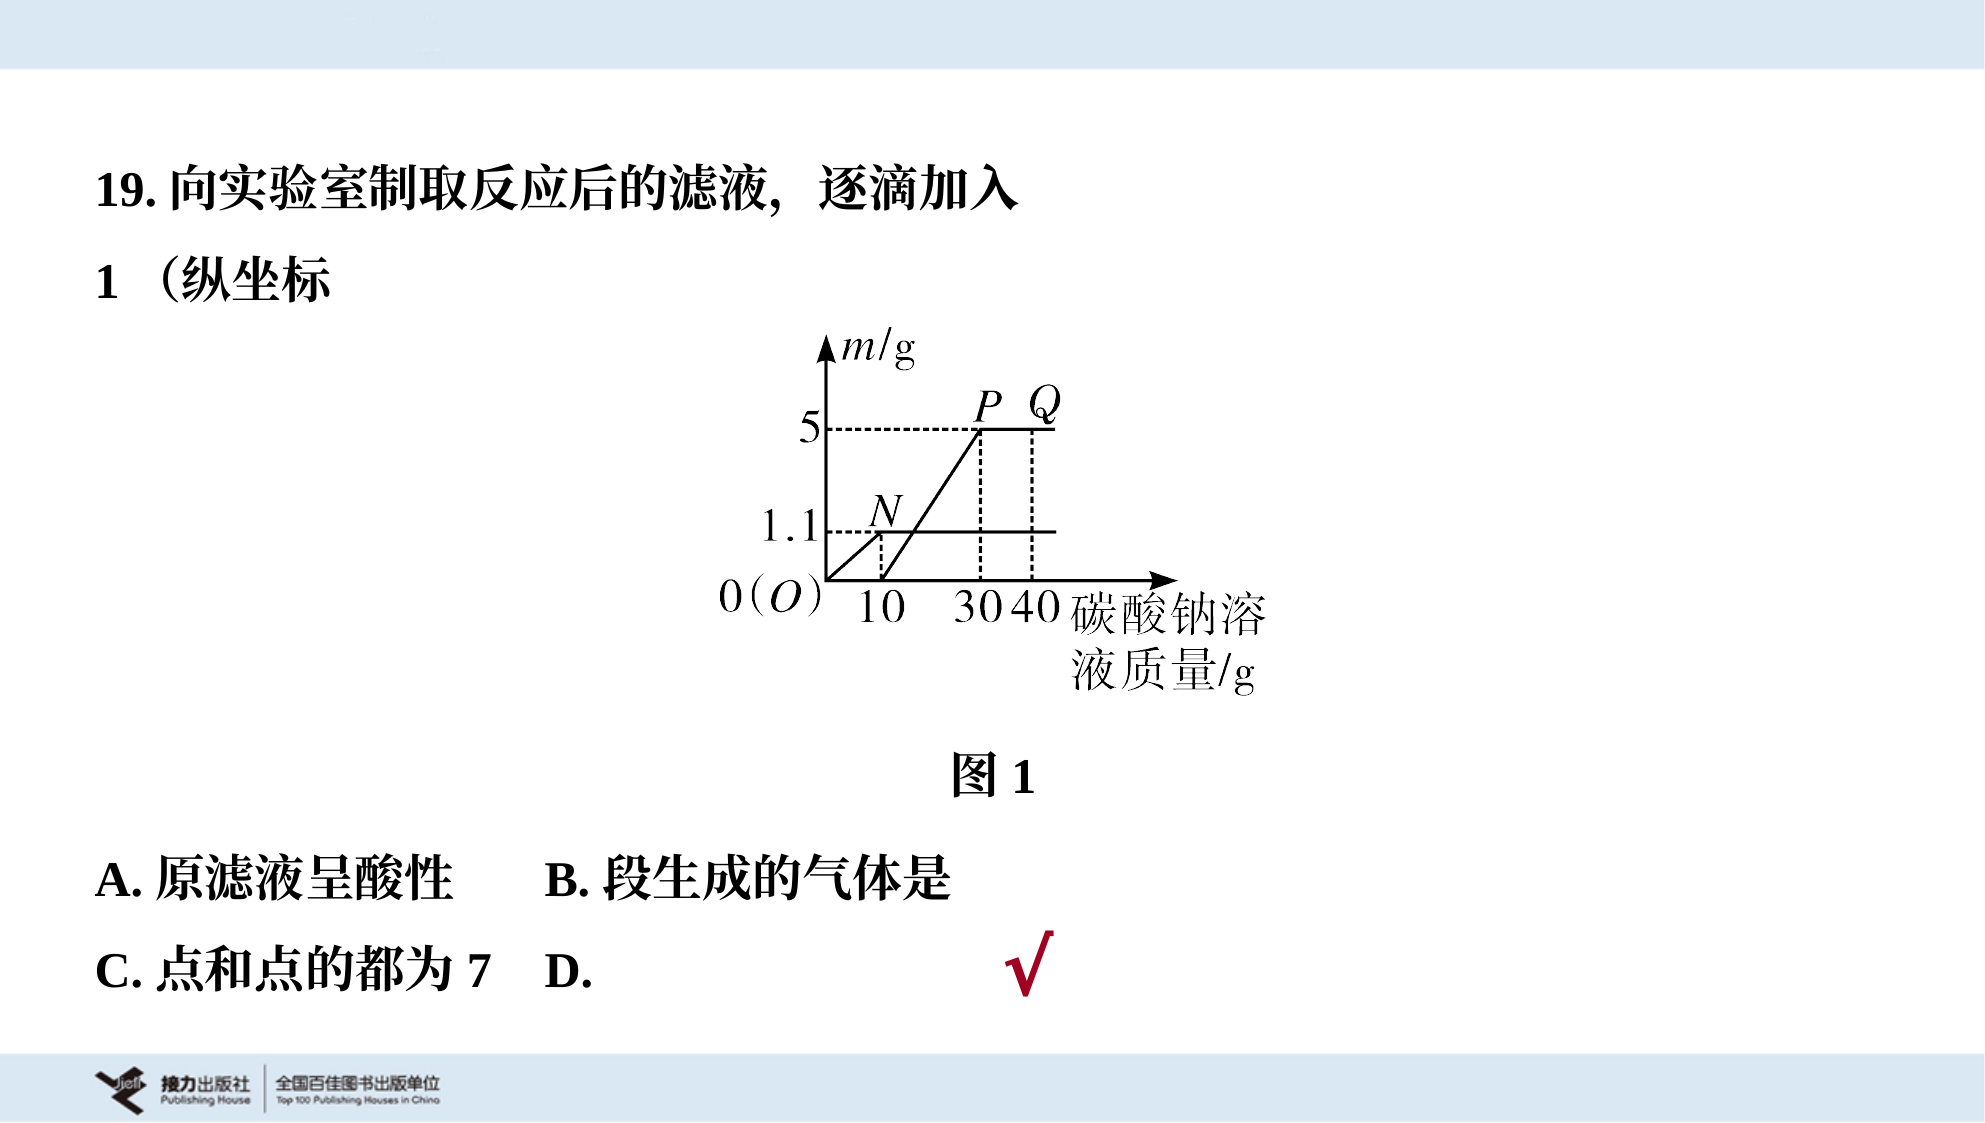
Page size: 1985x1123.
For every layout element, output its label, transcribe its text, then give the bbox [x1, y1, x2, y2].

picture [0, 0, 1985, 1122]
text_box 图1 [949, 716, 1037, 864]
text_box √ [1002, 918, 1055, 1011]
